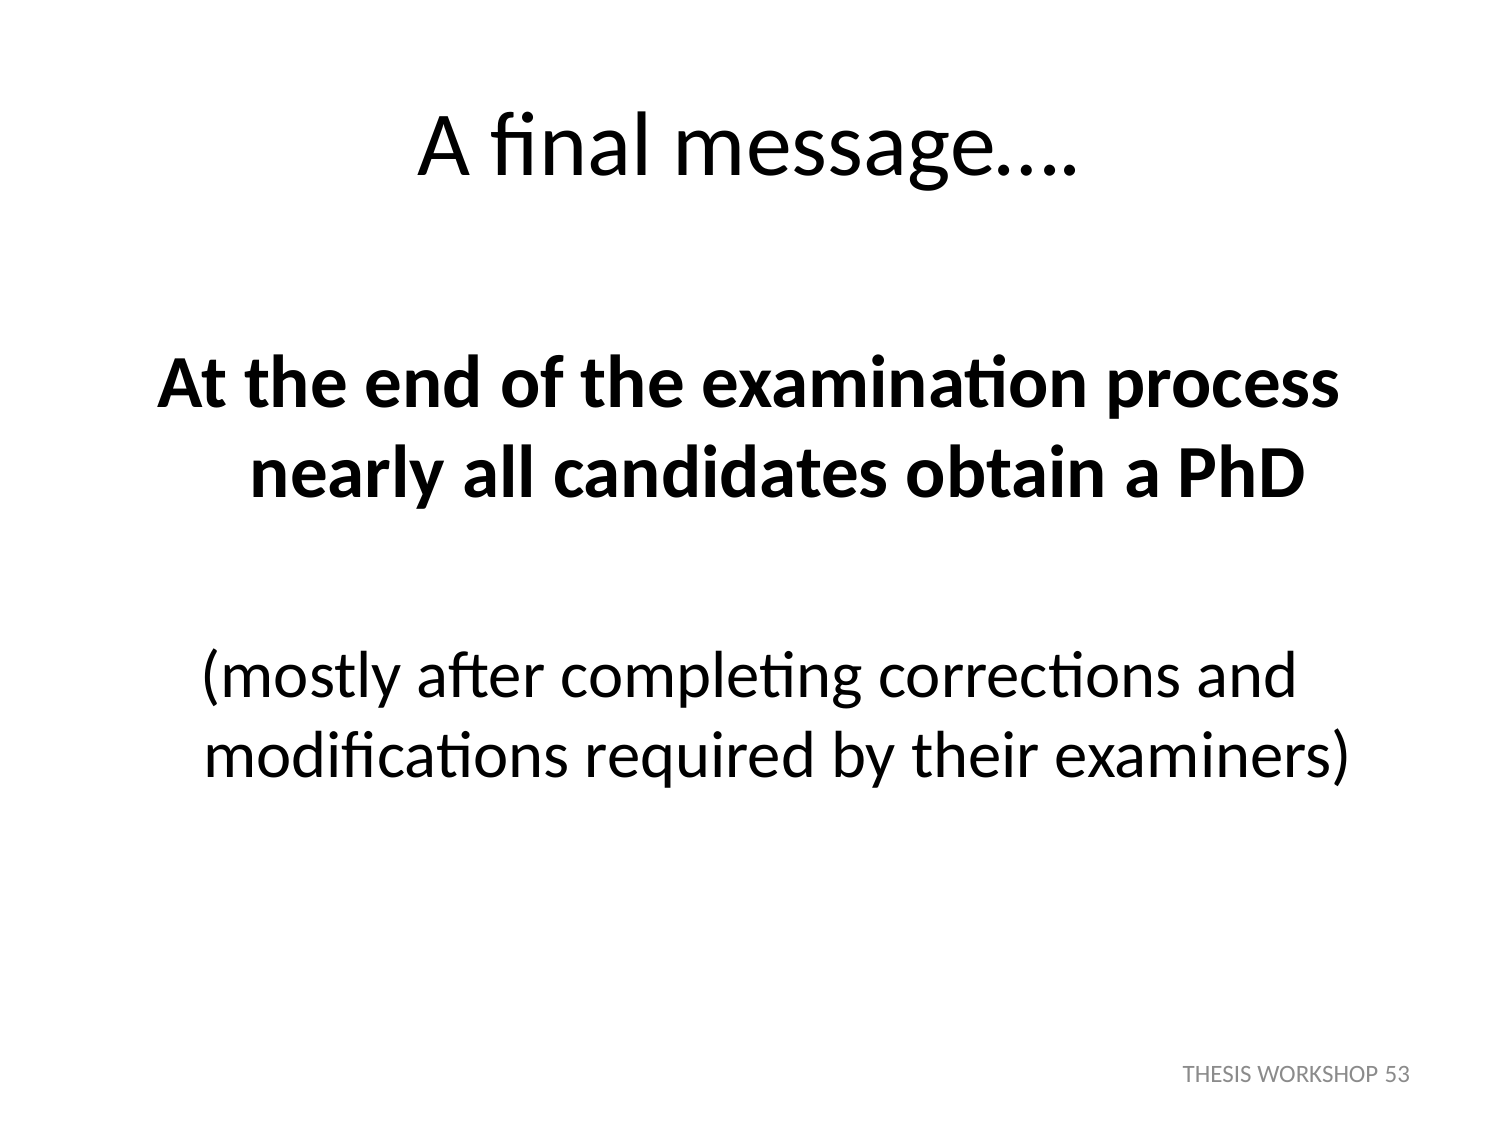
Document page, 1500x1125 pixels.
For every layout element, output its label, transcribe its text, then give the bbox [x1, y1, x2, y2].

slide_number THESIS WORKSHOP 53 [1074, 1042, 1425, 1103]
title A final message…. [75, 45, 1425, 233]
list At the end of the examination process nearly all candidates obtain a PhD (mostly after completing corrections and modifications required by their examiners) [37, 324, 1463, 1000]
